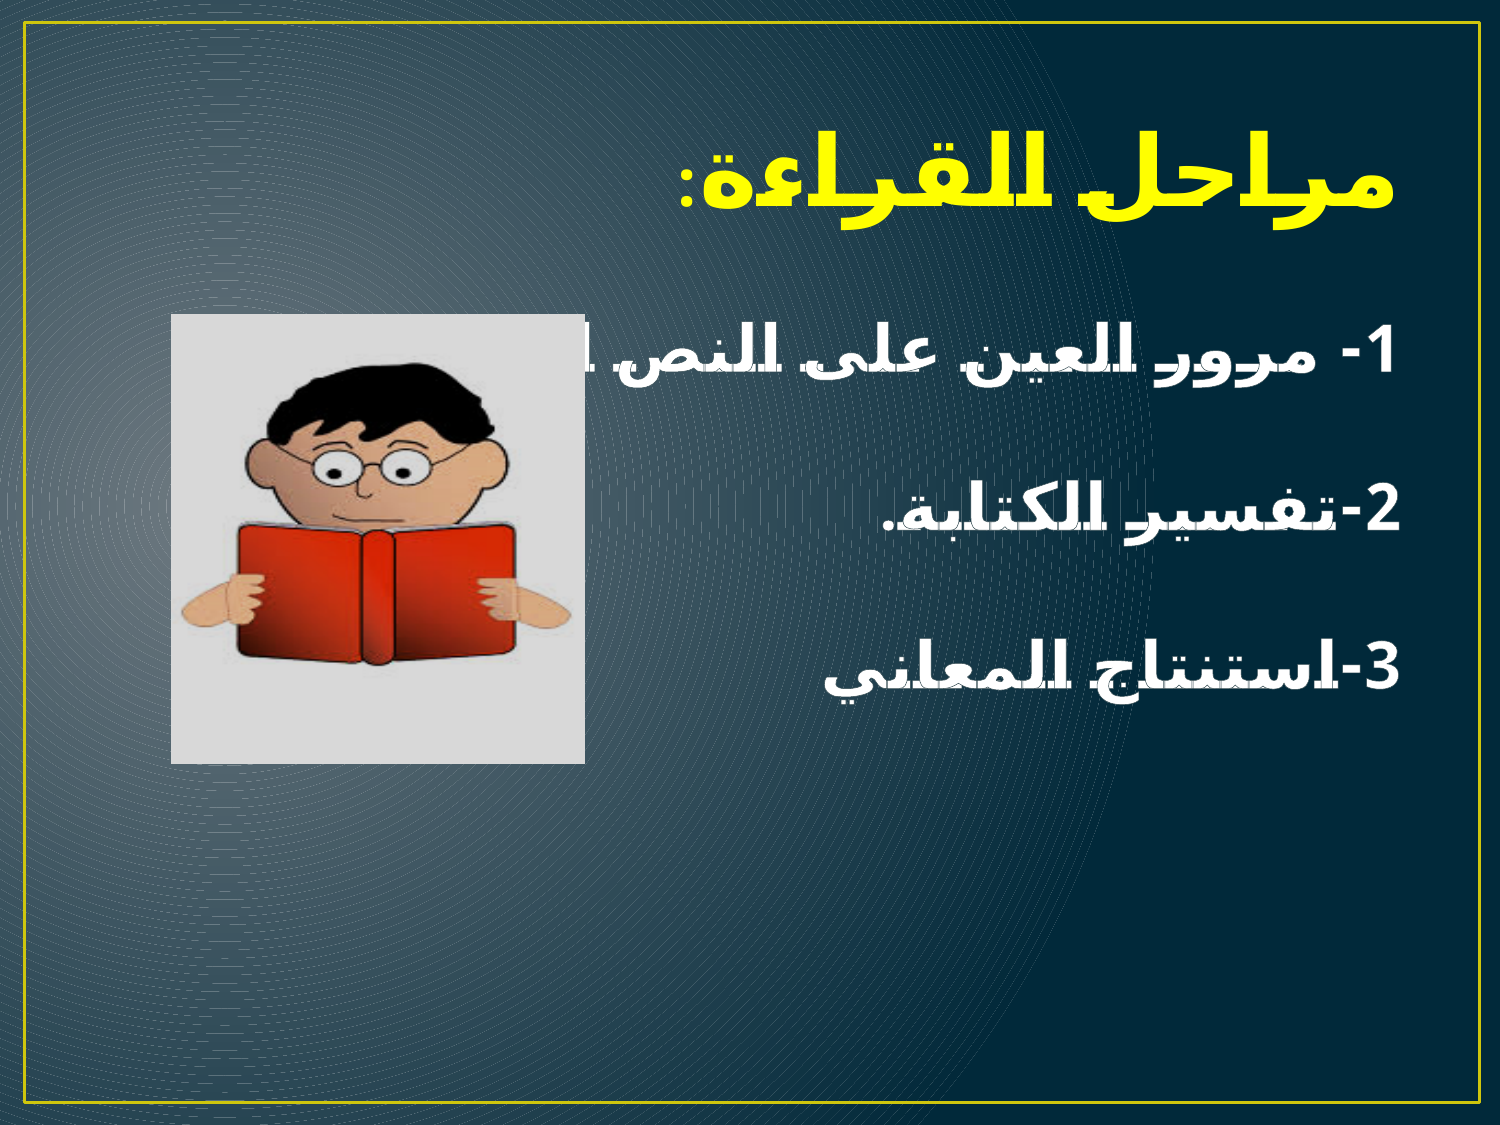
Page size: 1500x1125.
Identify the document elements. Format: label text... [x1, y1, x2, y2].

title مراحل القراءة: 1- مرور العين على النص المكتوب. 2-تفسير الكتابة. 3-استنتاج المعاني [76, 90, 1437, 1125]
picture [170, 314, 585, 764]
